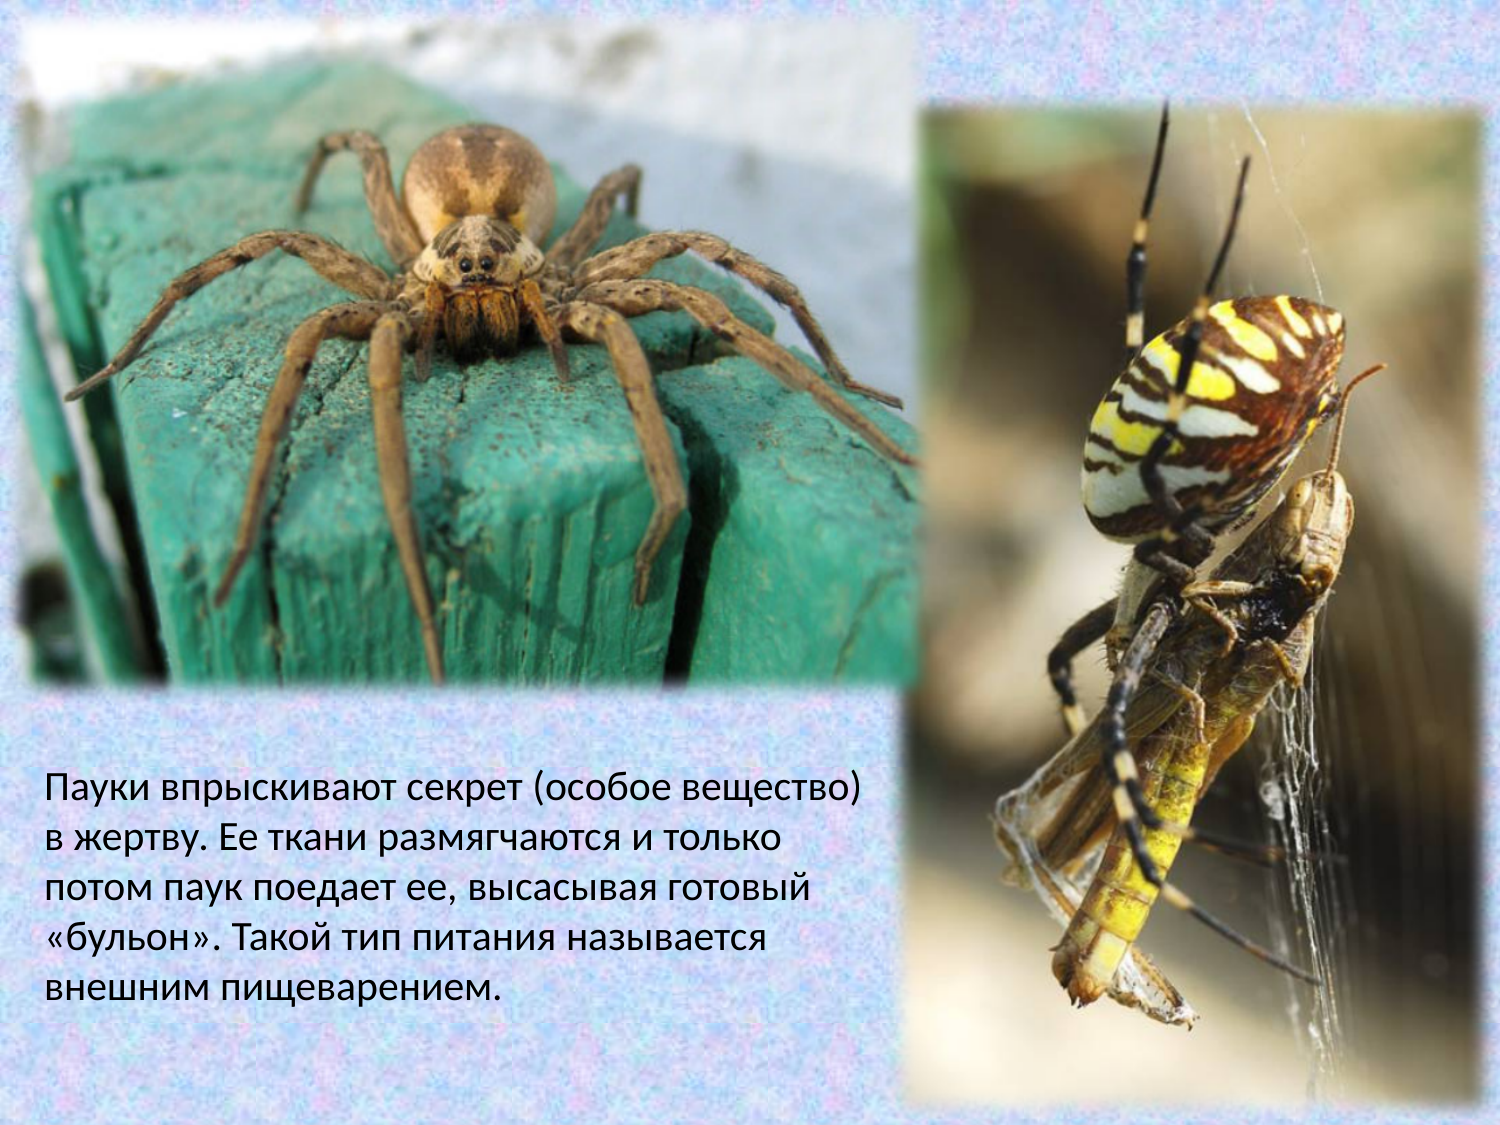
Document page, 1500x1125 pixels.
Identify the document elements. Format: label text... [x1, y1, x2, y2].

picture [0, 0, 1500, 1125]
text_box Пауки впрыскивают секрет (особое вещество) в жертву. Ее ткани размягчаются и только потом паук поедает ее, высасывая готовый «бульон». Такой тип питания называется внешним пищеварением. [29, 751, 877, 1017]
